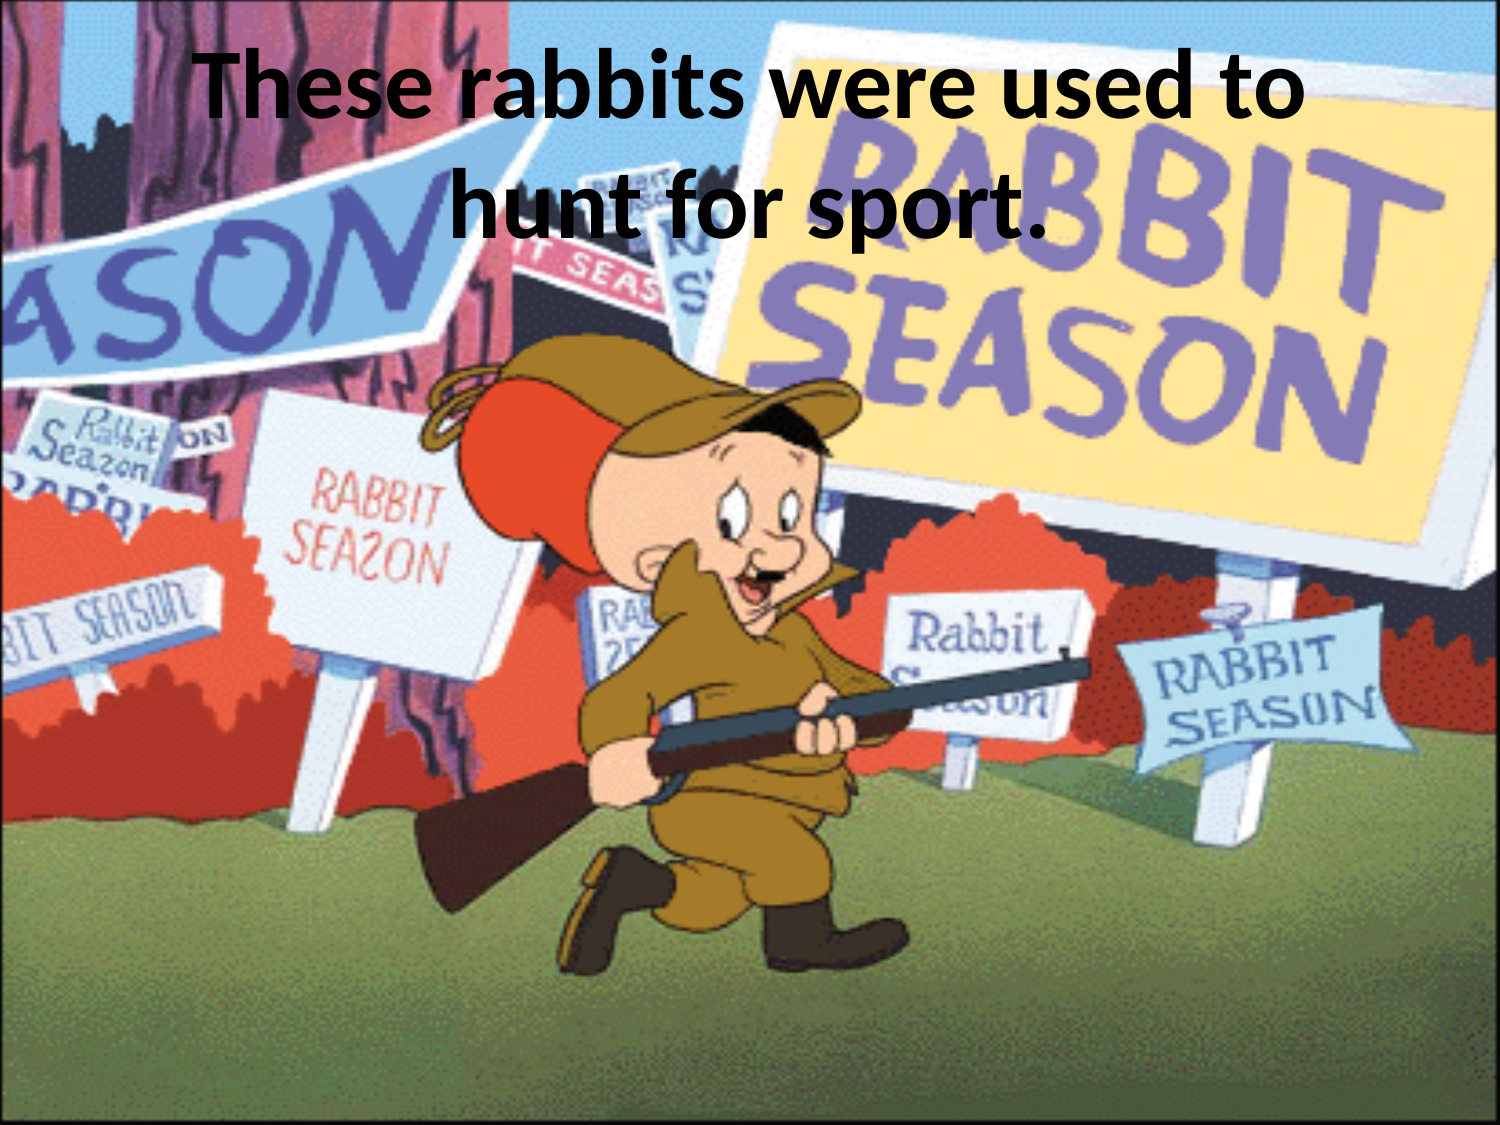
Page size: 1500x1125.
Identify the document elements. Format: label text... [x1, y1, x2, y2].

picture [0, 0, 1500, 1125]
title These rabbits were used to hunt for sport. [75, 45, 1425, 233]
